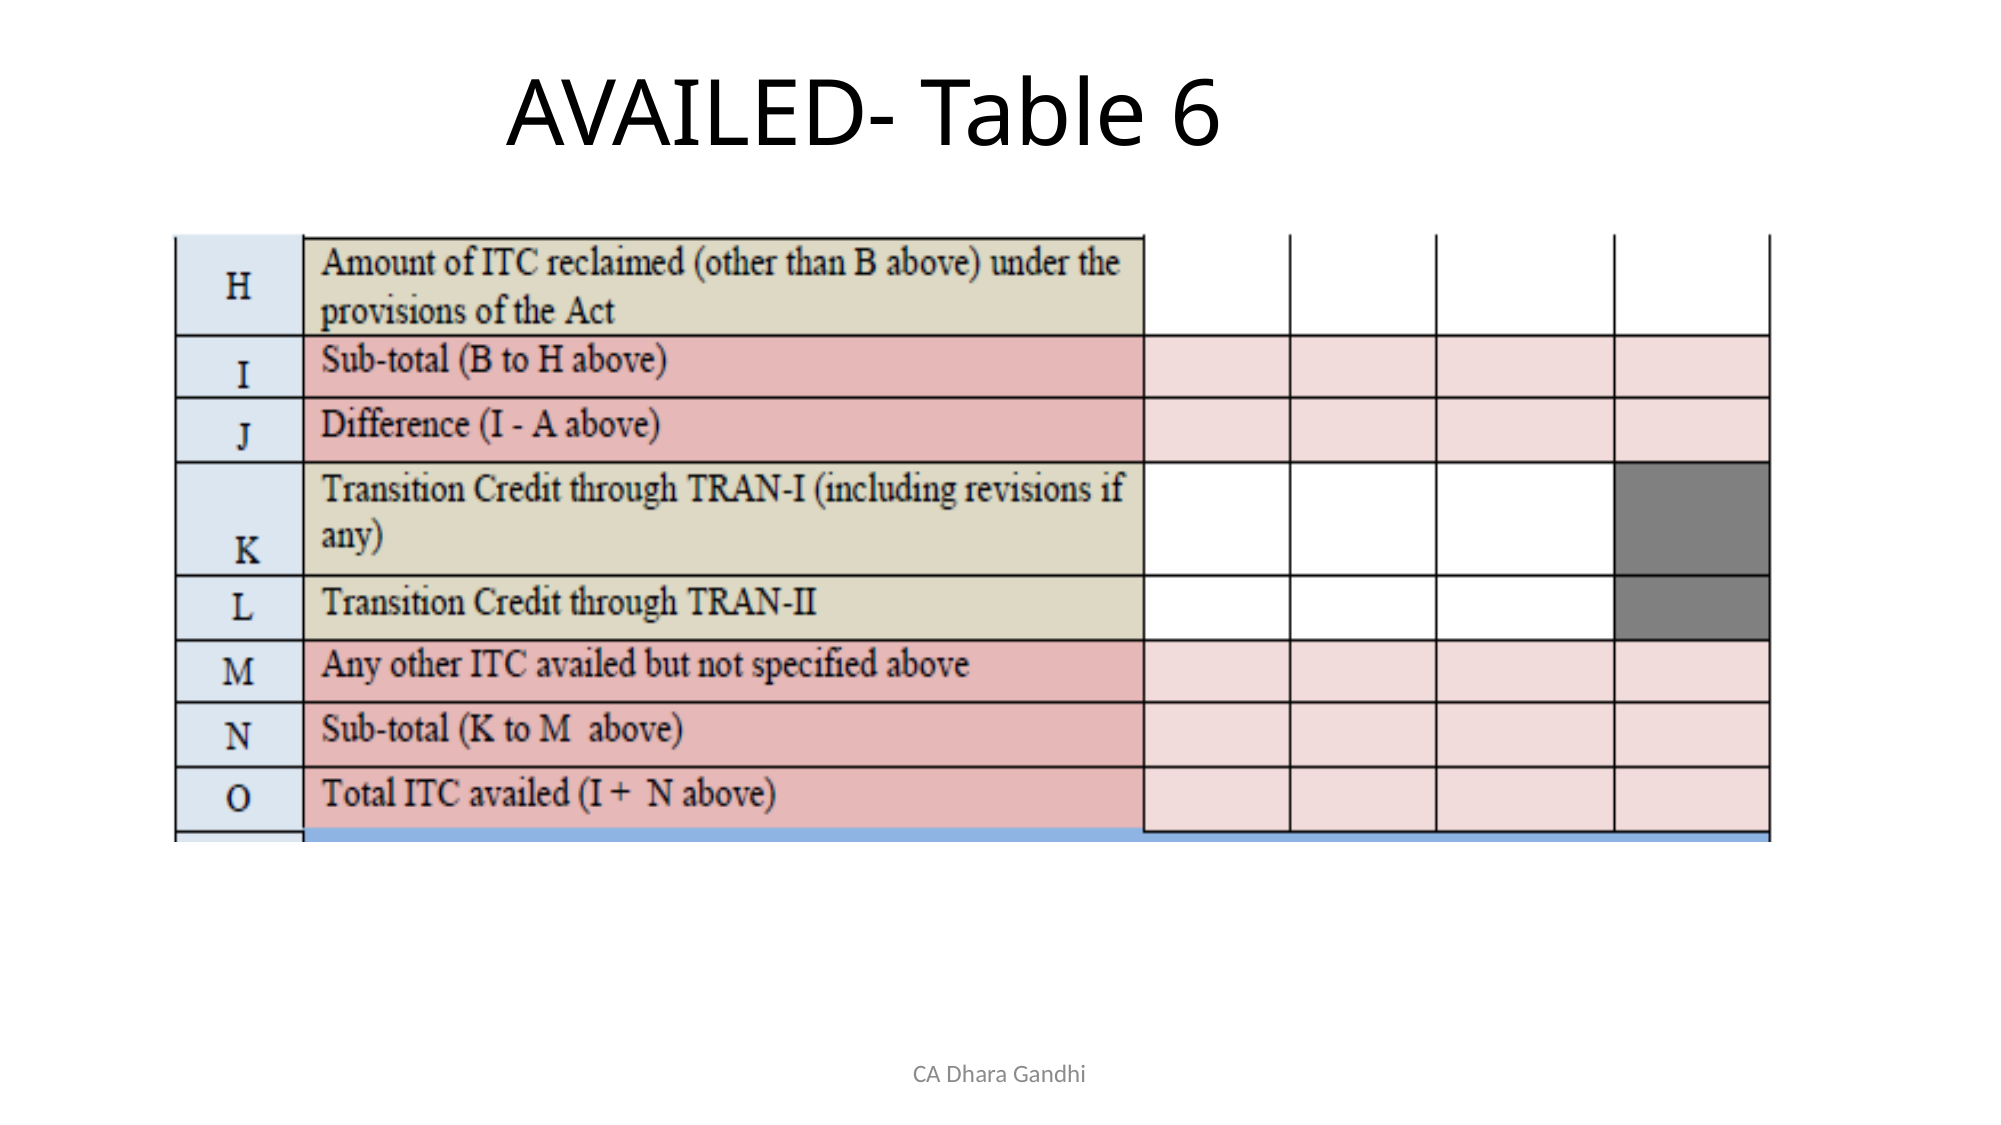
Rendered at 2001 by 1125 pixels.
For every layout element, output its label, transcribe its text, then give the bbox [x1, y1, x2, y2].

title AVAILED- Table 6 [504, 19, 1622, 203]
footer CA Dhara Gandhi [662, 1042, 1338, 1103]
picture [149, 203, 1783, 842]
